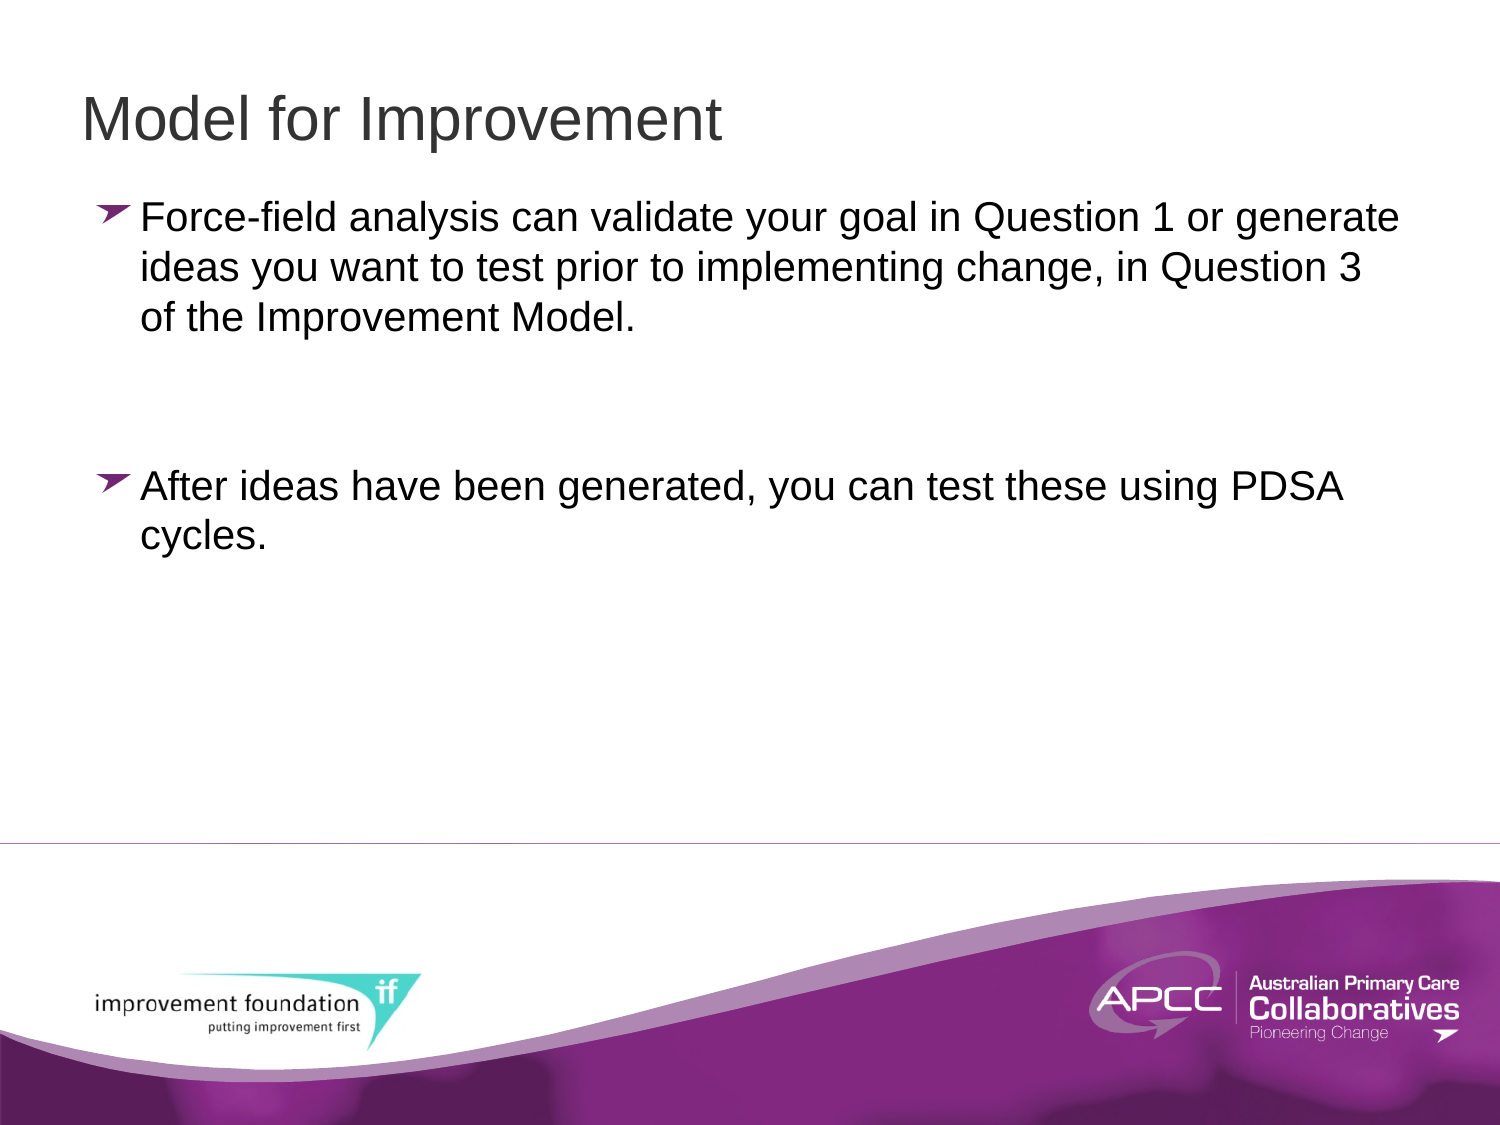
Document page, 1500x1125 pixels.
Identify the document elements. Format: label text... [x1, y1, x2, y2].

list Force-field analysis can validate your goal in Question 1 or generate ideas you want to test prior to implementing change, in Question 3 of the Improvement Model. After ideas have been generated, you can test these using PDSA cycles. [81, 182, 1419, 1023]
picture [96, 205, 114, 224]
picture [96, 474, 114, 493]
picture [93, 1023, 422, 1051]
picture [0, 883, 1500, 1125]
title Model for Improvement [80, 77, 1419, 183]
